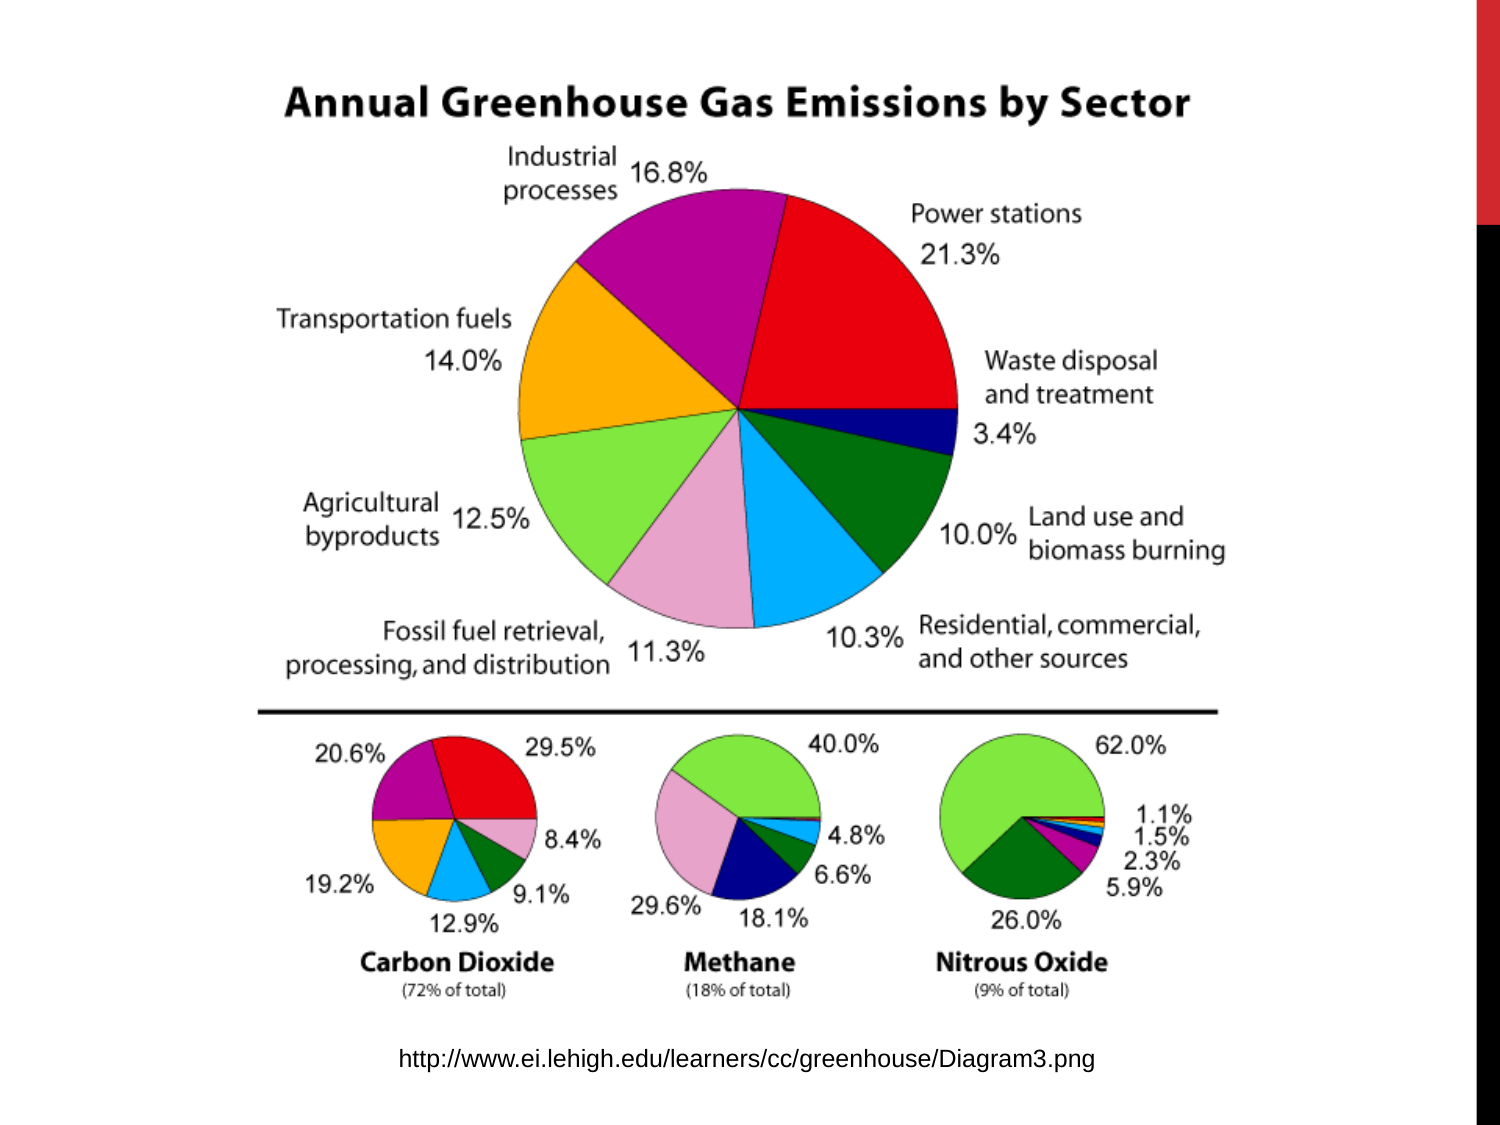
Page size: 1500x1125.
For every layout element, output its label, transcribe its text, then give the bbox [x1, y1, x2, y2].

text_box http://www.ei.lehigh.edu/learners/cc/greenhouse/Diagram3.png [383, 1035, 1134, 1080]
picture [229, 65, 1247, 1009]
